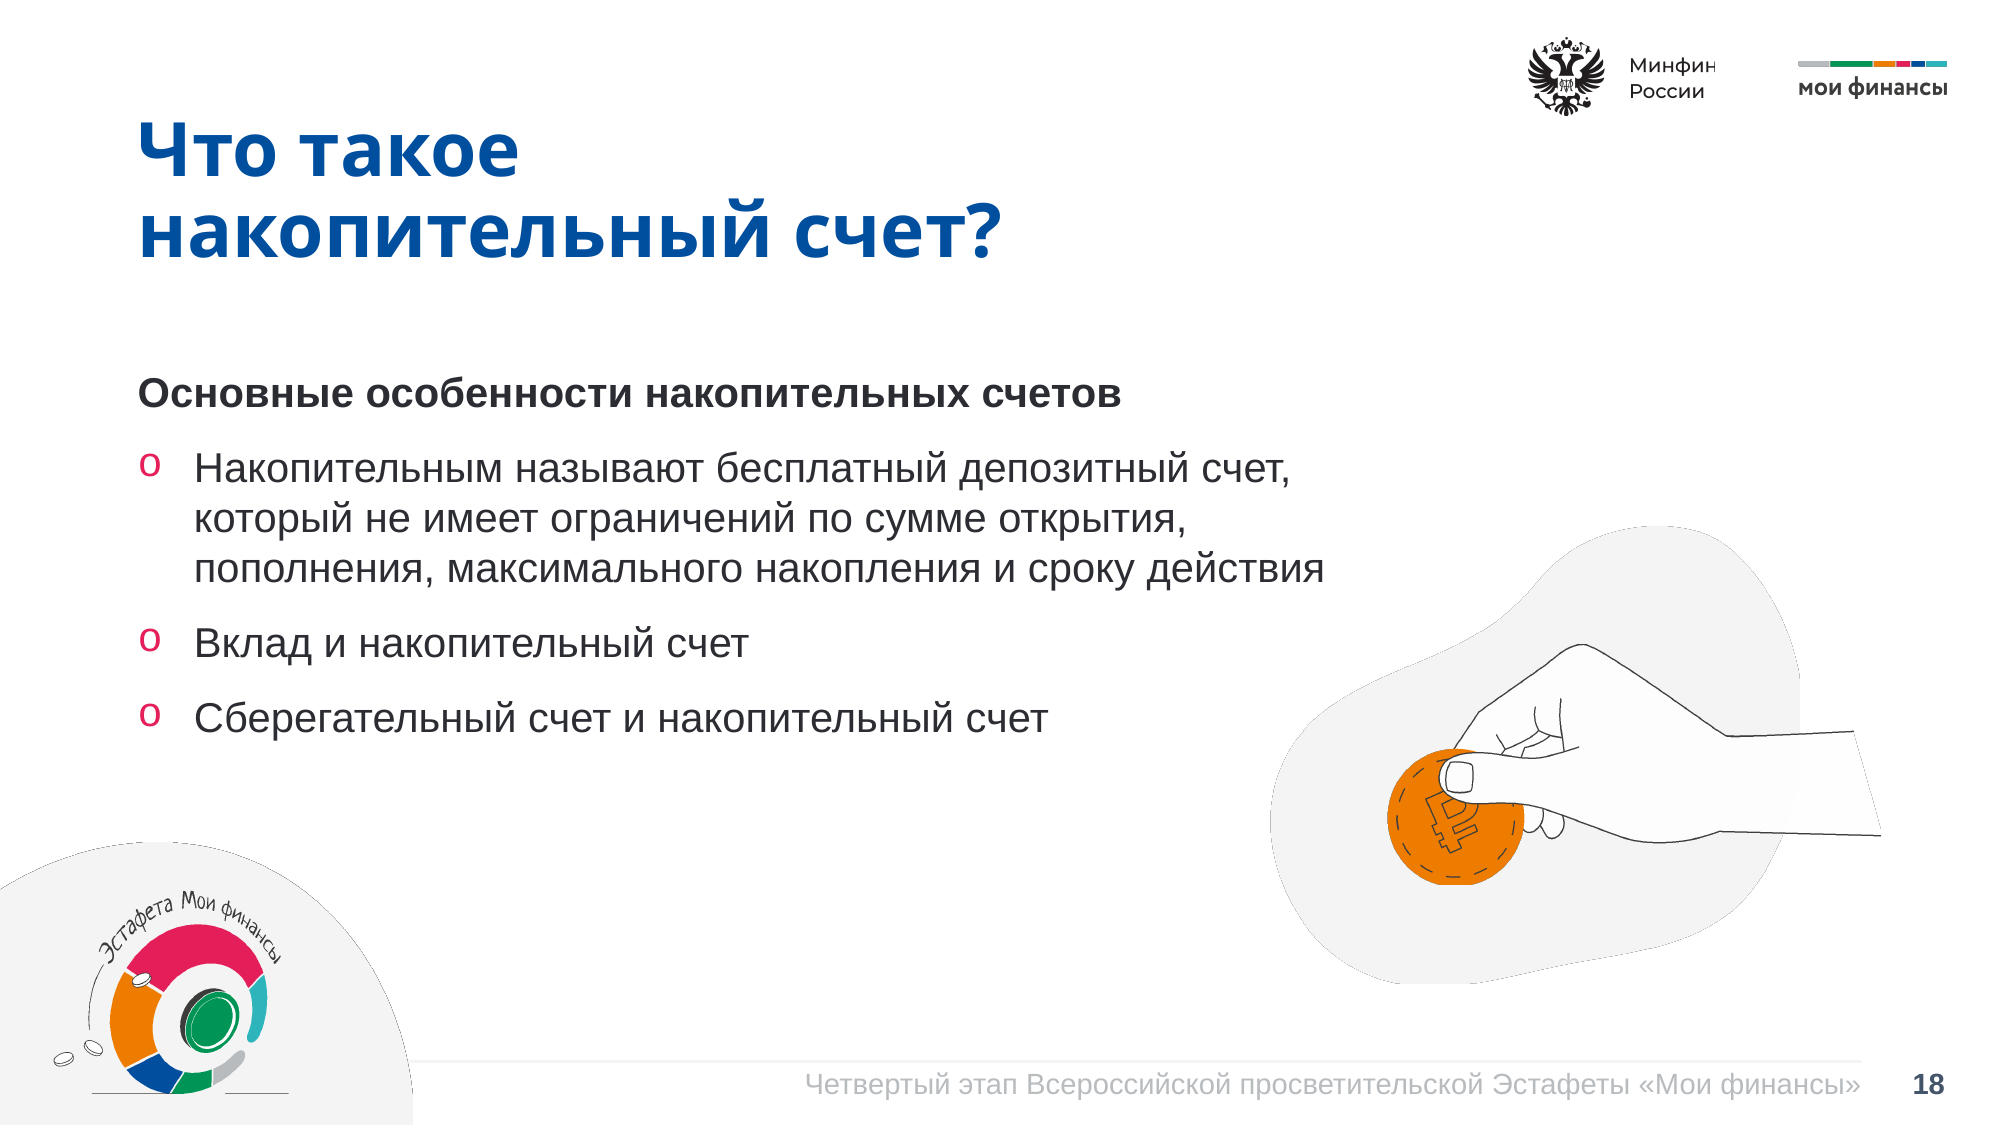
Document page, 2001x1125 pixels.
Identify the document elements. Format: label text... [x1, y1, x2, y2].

picture [1270, 526, 1882, 984]
text_box 18 [1862, 1065, 1945, 1125]
picture [1528, 37, 1715, 116]
title Что такое накопительный счет? [137, 111, 1342, 267]
text_box Основные особенности накопительных счетов Накопительным называют бесплатный депозитный счет, который не имеет ограничений по сумме открытия, пополнения, максимального накопления и сроку действия Вклад и накопительный счет Сберегательный счет и накопительный счет [137, 365, 1362, 741]
picture [0, 842, 414, 1125]
picture [1798, 61, 1947, 99]
